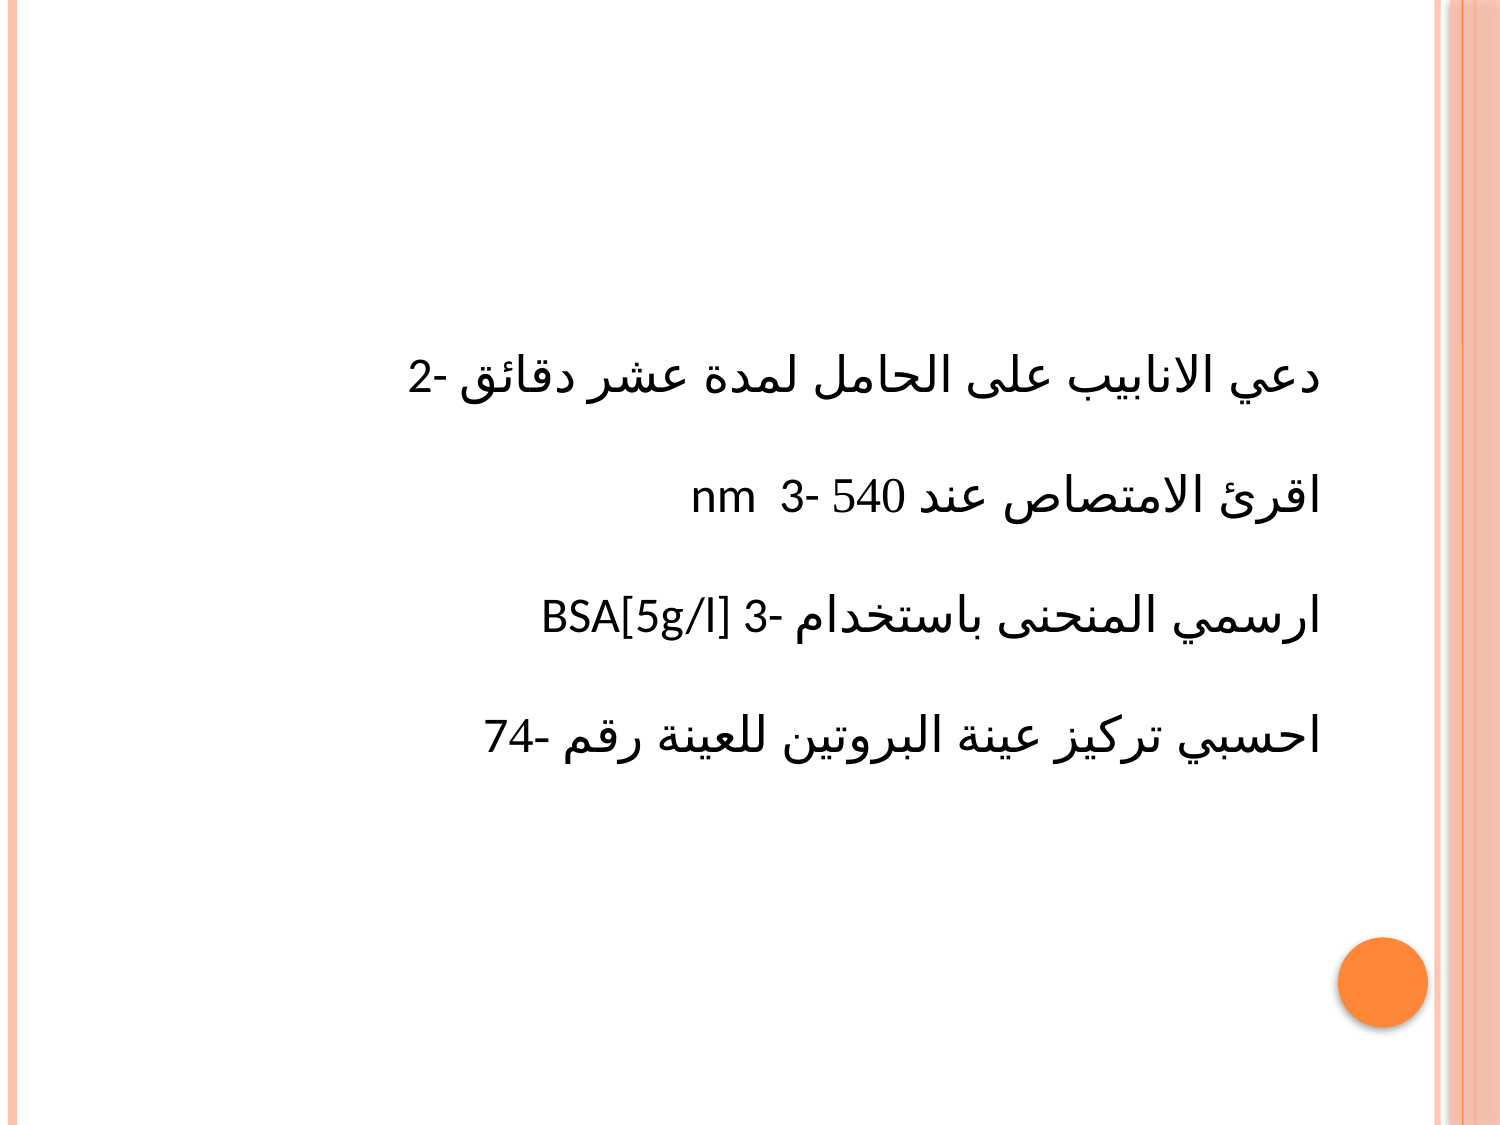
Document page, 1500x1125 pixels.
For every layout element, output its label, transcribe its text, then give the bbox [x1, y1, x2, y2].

list 2- دعي الانابيب على الحامل لمدة عشر دقائق nm 3- اقرئ الامتصاص عند 540 BSA[5g/l] 3- ارسمي المنحنى باستخدام 7احسبي تركيز عينة البروتين للعينة رقم -4 [112, 275, 1338, 1075]
